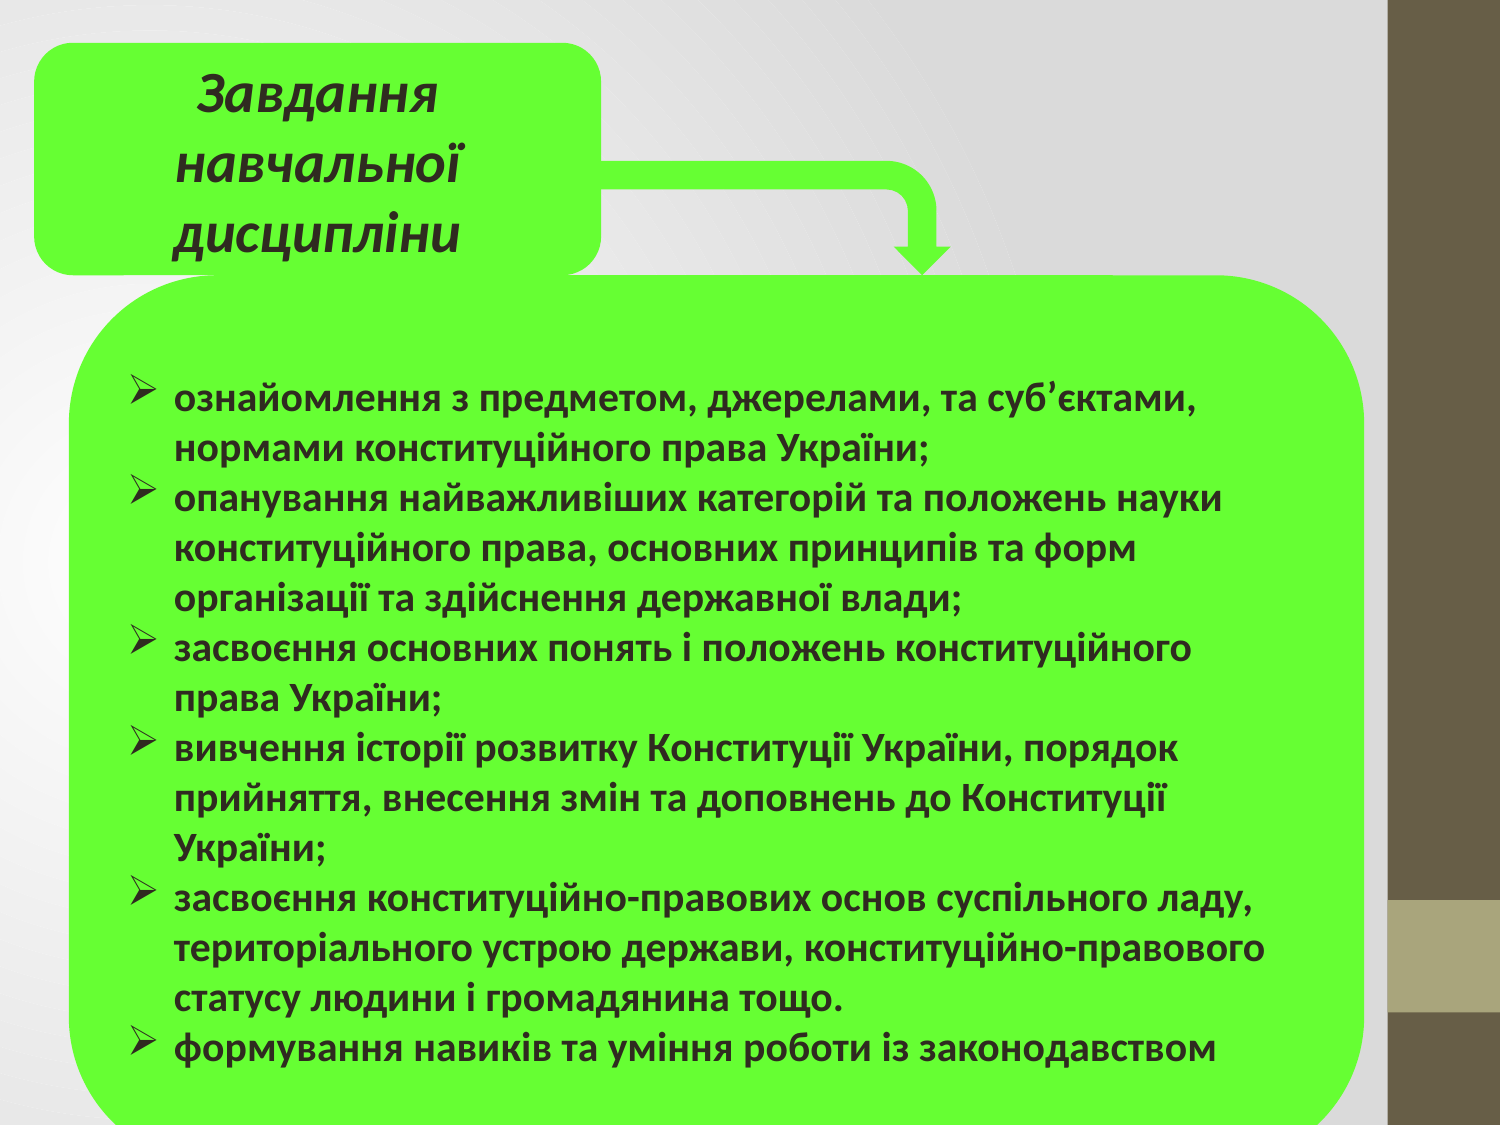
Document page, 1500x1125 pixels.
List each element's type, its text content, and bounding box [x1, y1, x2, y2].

text_box [594, 158, 953, 278]
text_box Завдання навчальної дисципліни [33, 41, 603, 277]
text_box ознайомлення з предметом, джерелами, та суб’єктами, нормами конституційного права України; опанування найважливіших категорій та положень науки конституційного права, основних принципів та форм організації та здійснення державної влади; засвоєння основних понять і положень конституційного права України; вивчення історії розвитку Конституції України, порядок прийняття, внесення змін та доповнень до Конституції України; засвоєння конституційно-правових основ суспільного ладу, територіального устрою держави, конституційно-правового статусу людини і громадянина тощо. формування навиків та уміння роботи із законодавством [67, 274, 1366, 1125]
